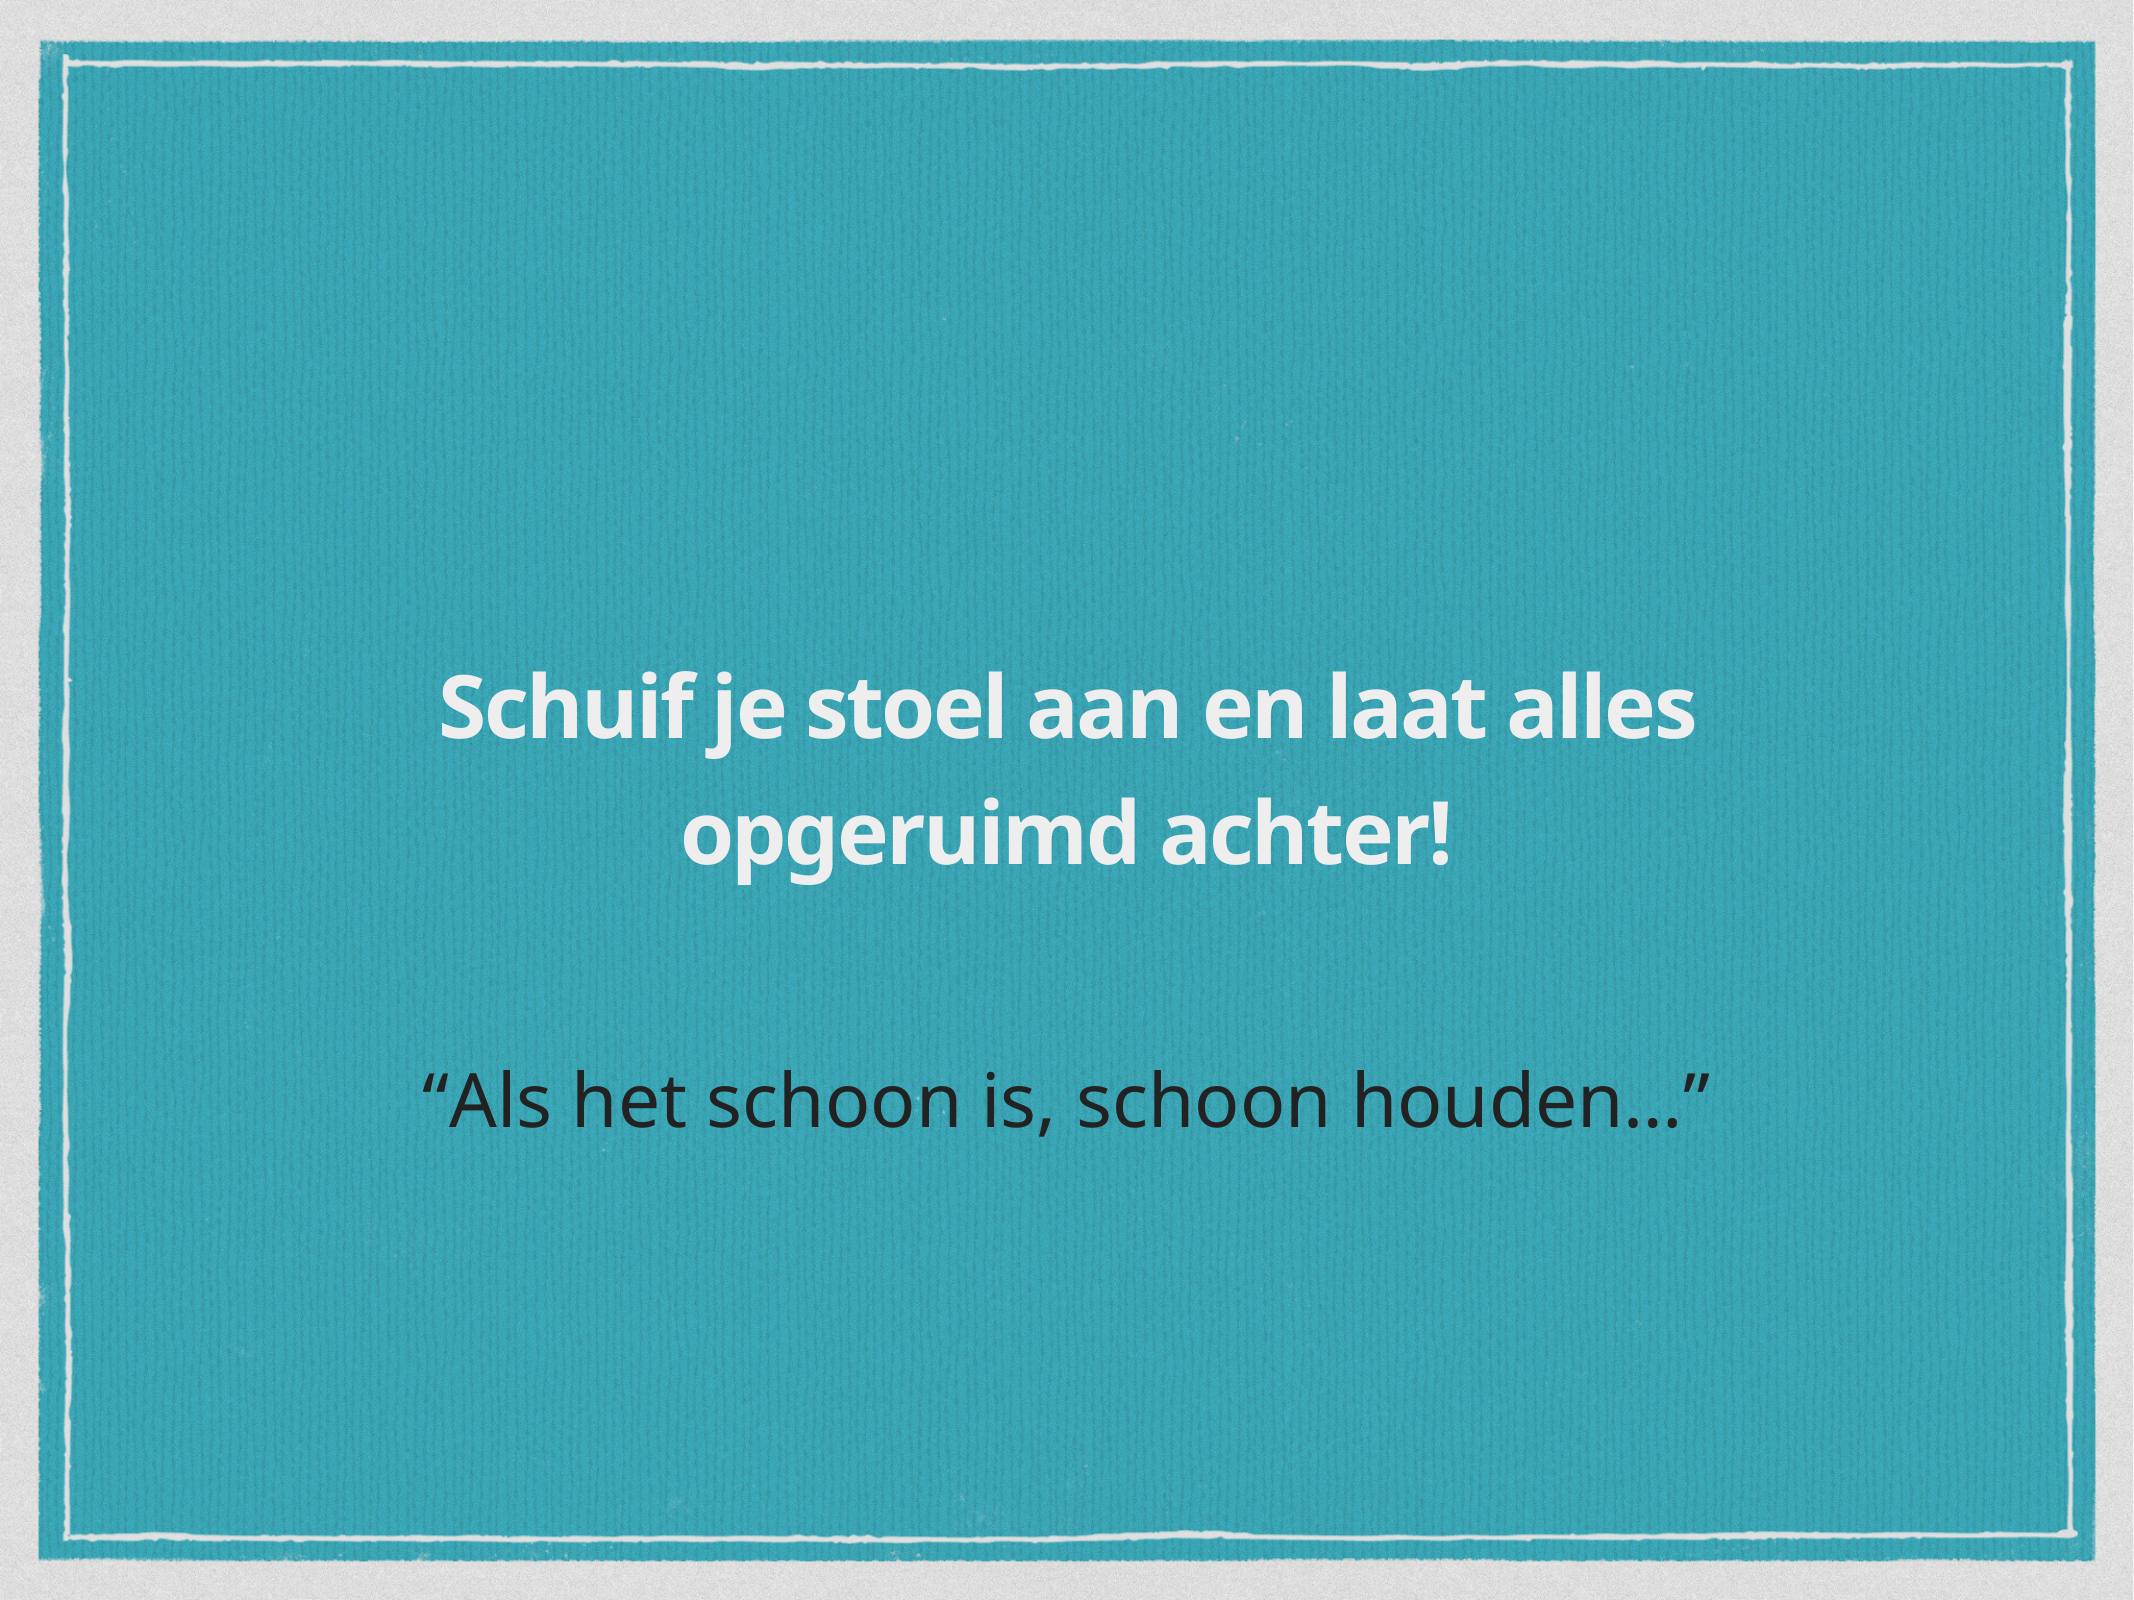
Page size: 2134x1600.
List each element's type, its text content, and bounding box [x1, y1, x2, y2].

list Schuif je stoel aan en laat alles opgeruimd achter! [207, 631, 1926, 882]
picture [0, 0, 2134, 1600]
list “Als het schoon is, schoon houden…” [207, 1043, 1926, 1151]
